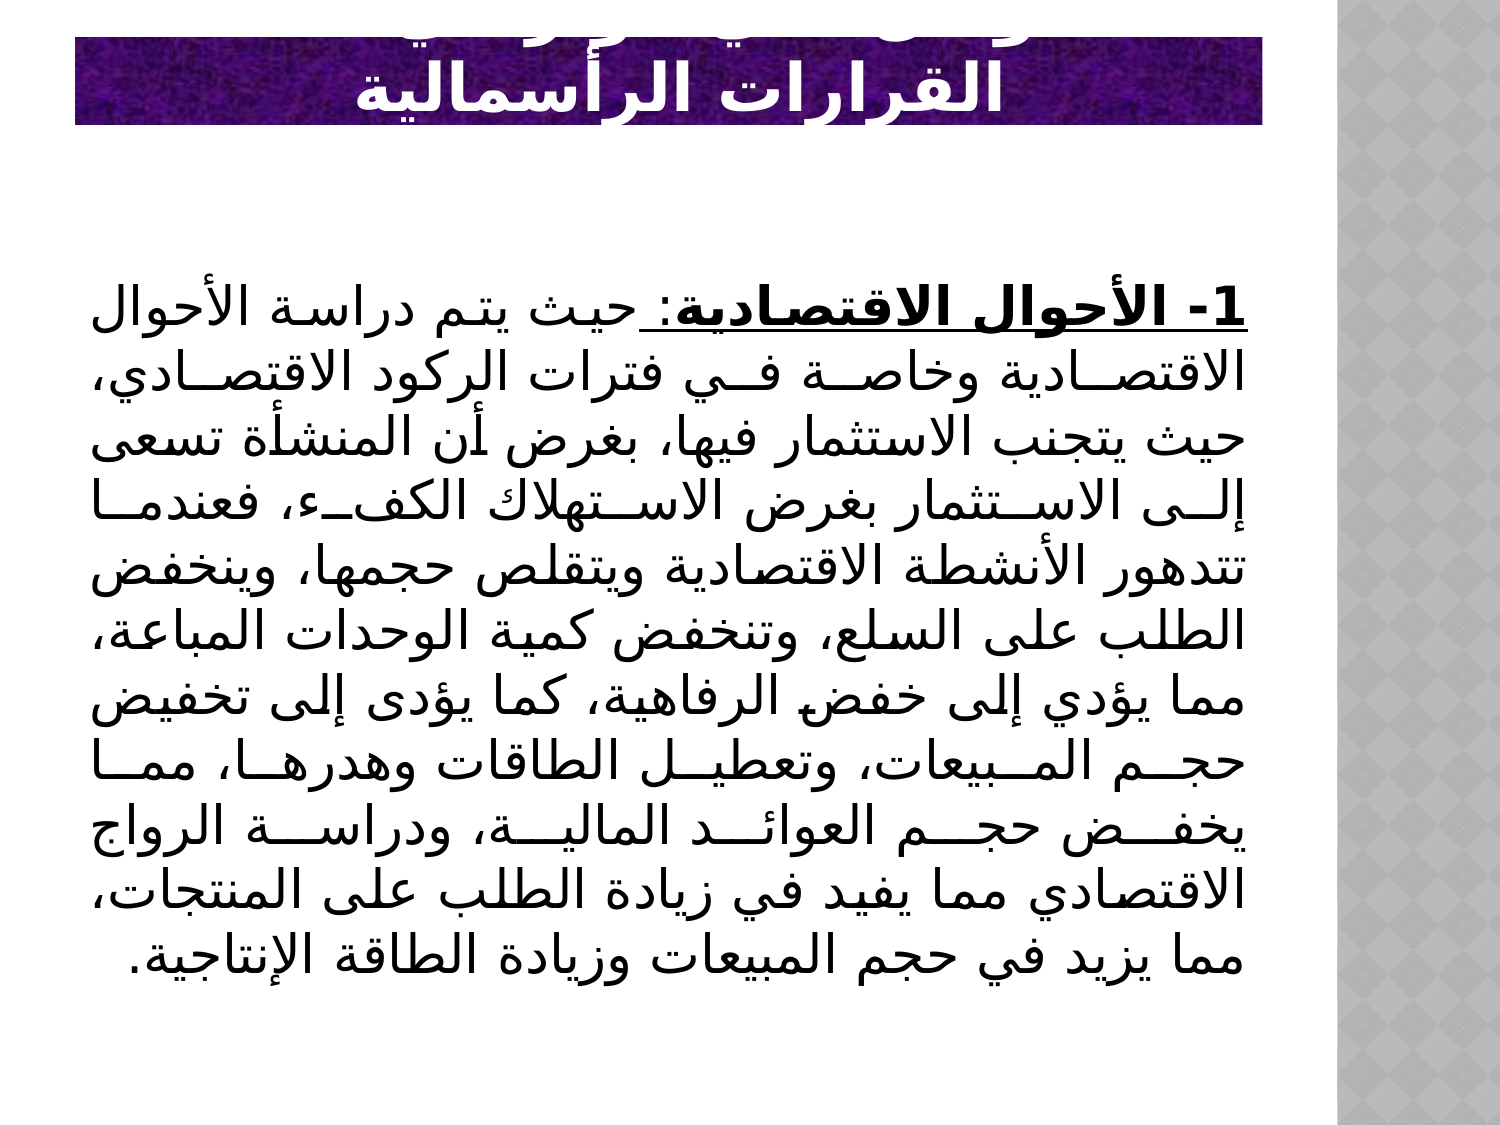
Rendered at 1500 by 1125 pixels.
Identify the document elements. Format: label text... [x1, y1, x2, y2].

list 1- الأحوال الاقتصادية: حيث يتم دراسة الأحوال الاقتصادية وخاصة في فترات الركود الاقتصادي، حيث يتجنب الاستثمار فيها، بغرض أن المنشأة تسعى إلى الاستثمار بغرض الاستهلاك الكفء، فعندما تتدهور الأنشطة الاقتصادية ويتقلص حجمها، وينخفض الطلب على السلع، وتنخفض كمية الوحدات المباعة، مما يؤدي إلى خفض الرفاهية، كما يؤدى إلى تخفيض حجم المبيعات، وتعطيل الطاقات وهدرها، مما يخفض حجم العوائد المالية، ودراسة الرواج الاقتصادي مما يفيد في زيادة الطلب على المنتجات، مما يزيد في حجم المبيعات وزيادة الطاقة الإنتاجية. [75, 264, 1263, 1059]
title العوامل التي تؤثر في اتخاذ القرارات الرأسمالية [75, 37, 1263, 125]
